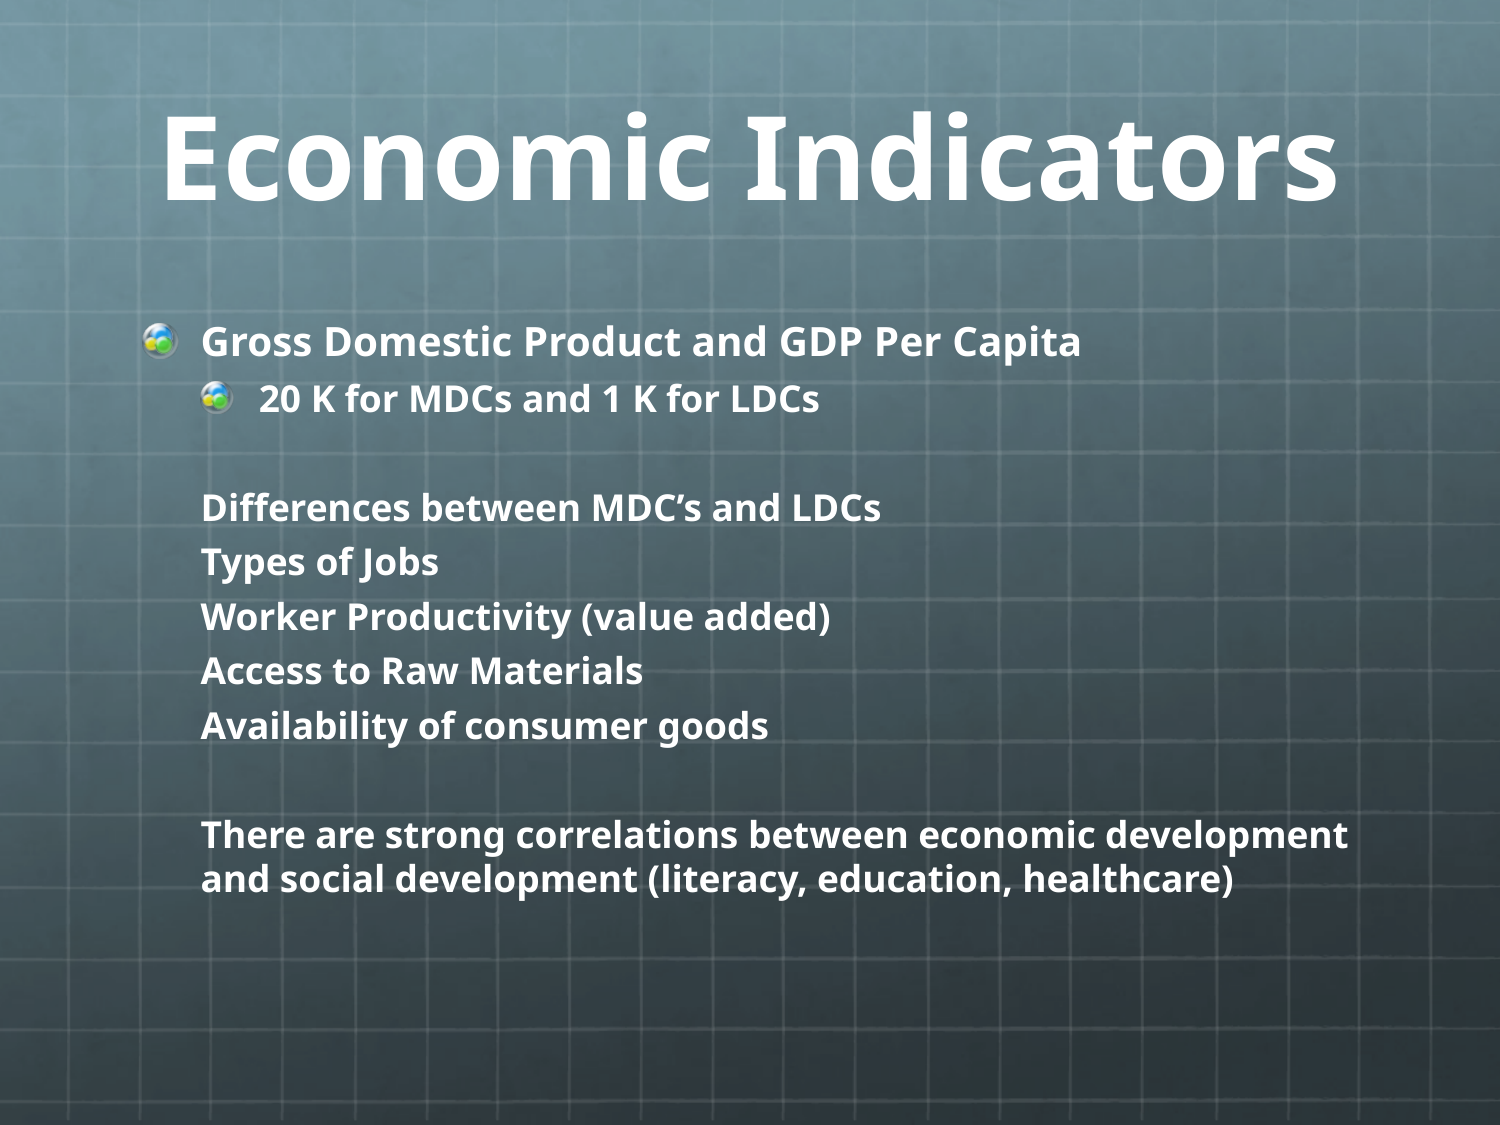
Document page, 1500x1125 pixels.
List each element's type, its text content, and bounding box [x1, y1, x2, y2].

list Gross Domestic Product and GDP Per Capita 20 K for MDCs and 1 K for LDCs Differences between MDC’s and LDCs Types of Jobs Worker Productivity (value added) Access to Raw Materials Availability of consumer goods There are strong correlations between economic development and social development (literacy, education, healthcare) [127, 308, 1372, 958]
title Economic Indicators [127, 17, 1372, 289]
picture [0, 0, 1500, 1125]
